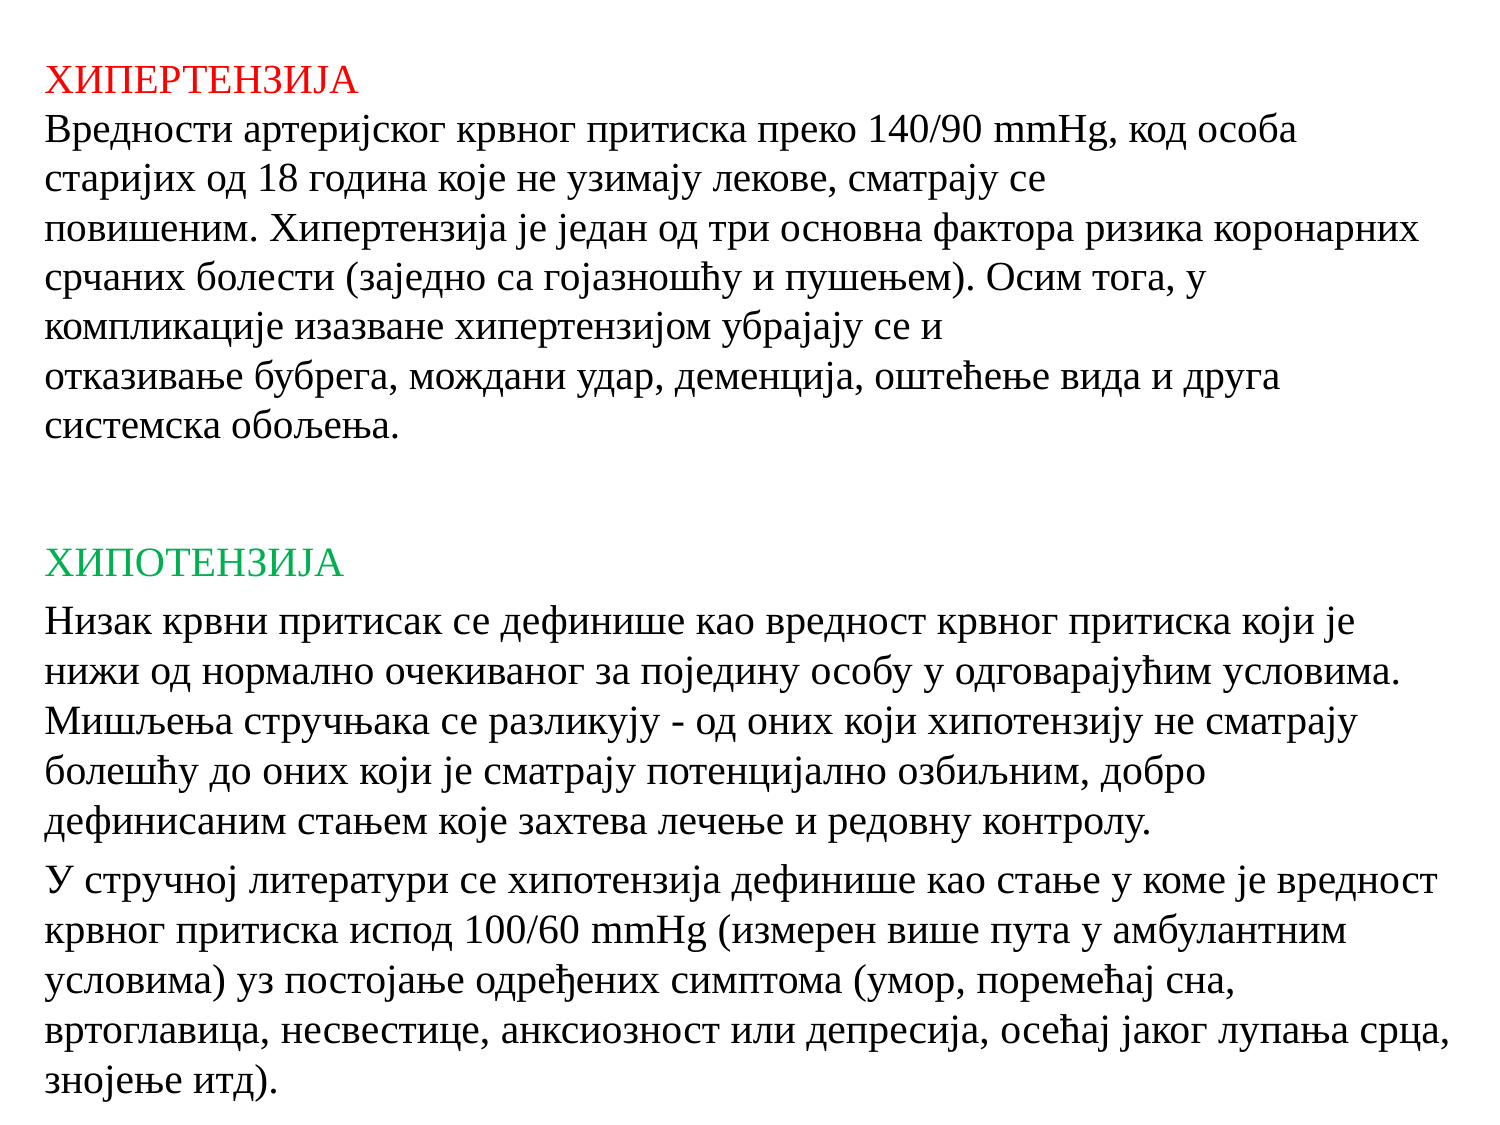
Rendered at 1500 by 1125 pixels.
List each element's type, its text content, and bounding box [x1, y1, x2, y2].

title ХИПЕРТЕНЗИЈА Вредности артеријског крвног притиска преко 140/90 mmHg, код особа старијих од 18 година које не узимају лекове, сматрају се повишеним. Хипертензија је један од три основна фактора ризика коронарних срчаних болести (заједно са гојазношћу и пушењем). Осим тога, у компликације изазване хипертензијом убрајају се и отказивање бубрега, мождани удар, деменција, оштећење вида и друга системска обољења. [29, 42, 1459, 457]
subtitle ХИПОТЕНЗИЈА Низак крвни притисак се дефинише као вредност крвног притиска који је нижи од нормално очекиваног за поједину особу у одговарајућим условима. Мишљења стручњака се разликују - од оних који хипотензију не сматрају болешћу до оних који је сматрају потенцијално озбиљним, добро дефинисаним стањем које захтева лечење и редовну контролу. У стручној литератури се хипотензија дефинише као стање у коме је вредност крвног притиска испод 100/60 mmHg (измерен више пута у амбулантним условима) уз постојање одређених симптома (умор, поремећај сна, вртоглавица, несвестице, анксиозност или депресија, осећај јаког лупања срца, знојење итд). [29, 527, 1471, 1094]
